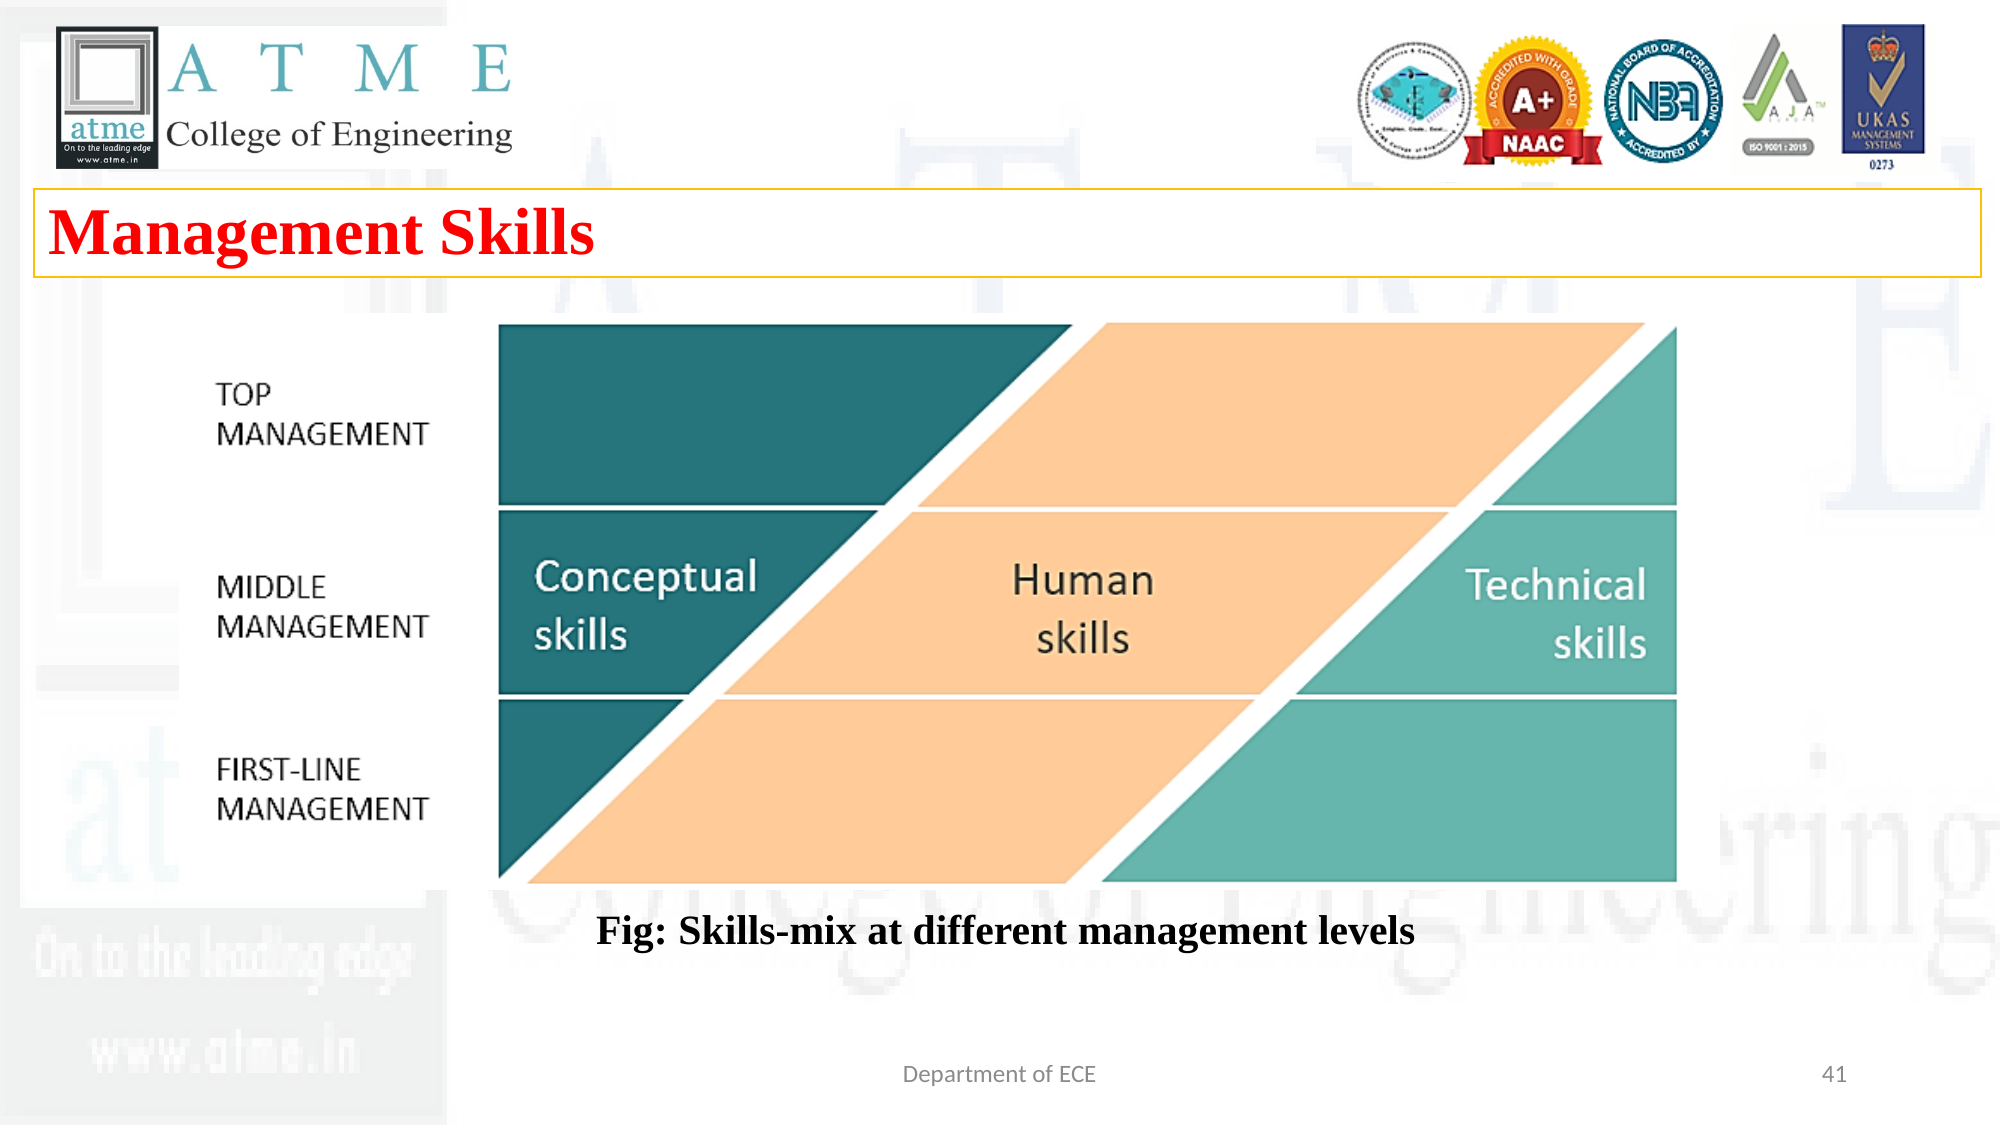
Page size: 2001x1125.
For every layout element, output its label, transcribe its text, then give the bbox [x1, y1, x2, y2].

footer Department of ECE [662, 1042, 1338, 1103]
picture [56, 26, 512, 169]
text_box Fig: Skills-mix at different management levels [429, 895, 1583, 961]
picture [178, 313, 1720, 890]
picture [1352, 24, 1941, 186]
text_box Management Skills [33, 188, 1982, 278]
slide_number 41 [1412, 1042, 1863, 1103]
